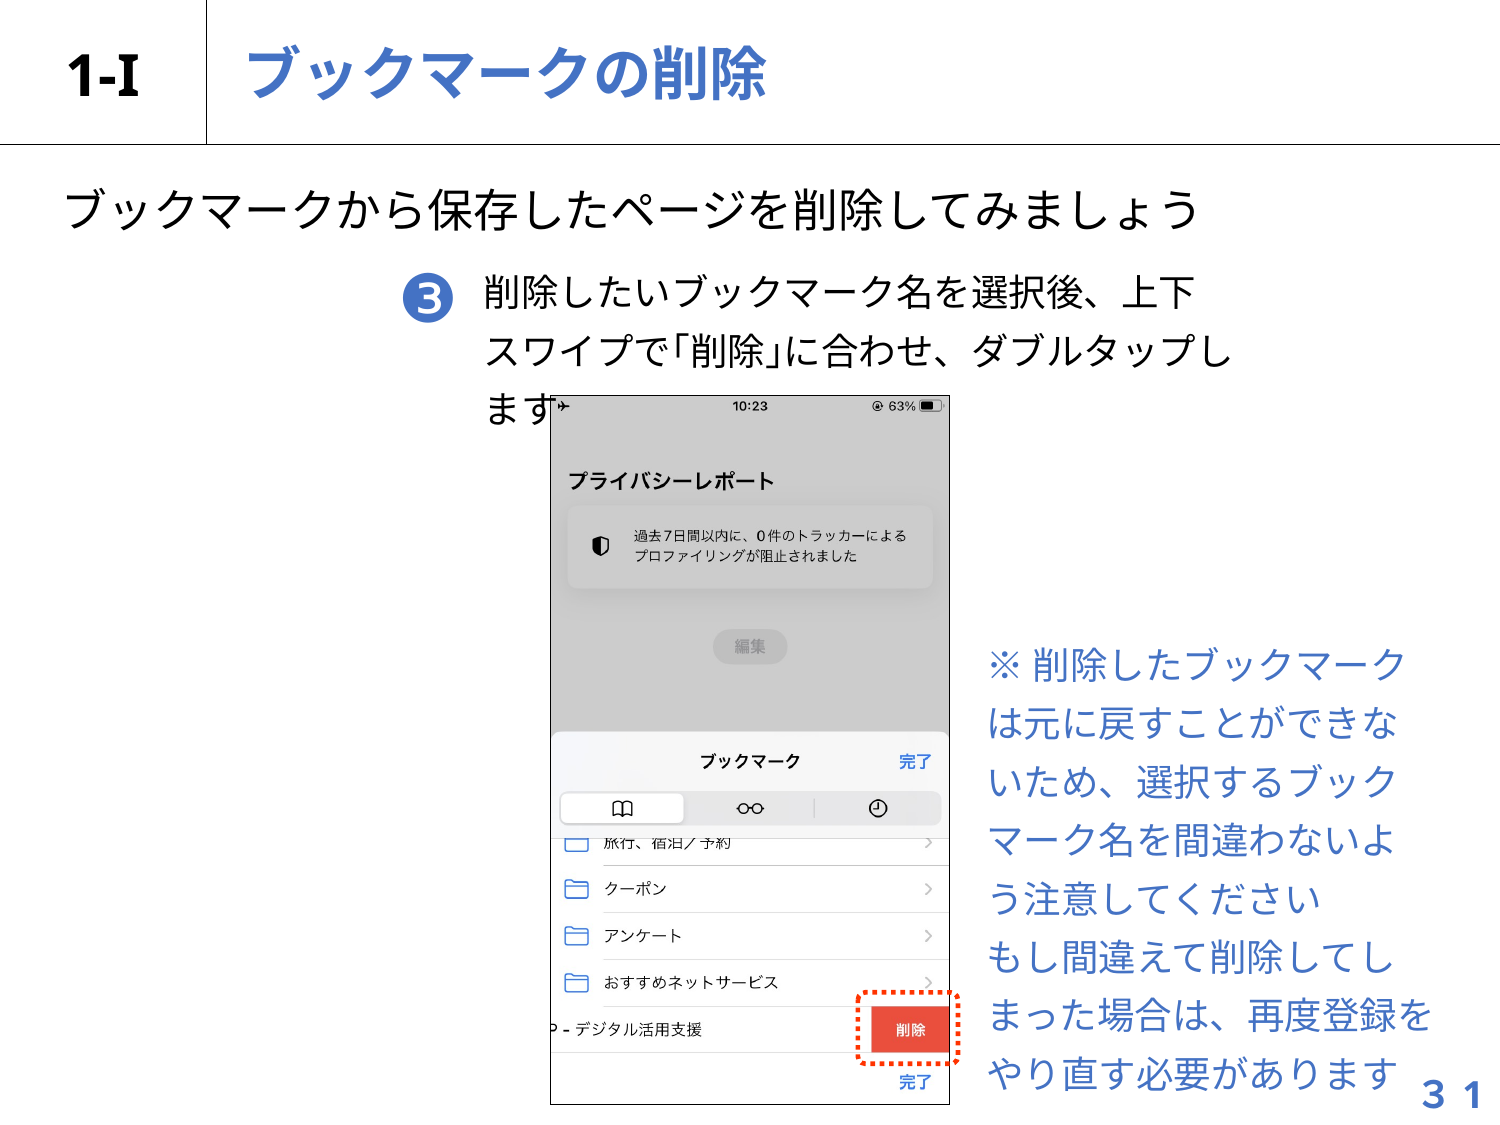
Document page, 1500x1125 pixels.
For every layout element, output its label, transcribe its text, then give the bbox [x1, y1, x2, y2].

text_box 削除したいブックマーク名を選択後、上下 スワイプで｢削除｣に合わせ、ダブルタップします [469, 274, 1281, 439]
text_box ※削除したブックマークは元に戻すことができないため、選択するブックマーク名を間違わないよう注意してください もし間違えて削除してしまった場合は、再度登録をやり直す必要があります [971, 620, 1450, 1104]
picture [550, 395, 950, 1105]
text_box 1-I [0, 0, 207, 147]
text_box ブックマークから保存したページを削除してみましょう [46, 180, 1422, 274]
title ブックマークの削除 [228, 36, 1472, 116]
text_box ３1 [1399, 1063, 1500, 1123]
text_box [950, 991, 960, 1065]
text_box ❸ [383, 274, 460, 343]
